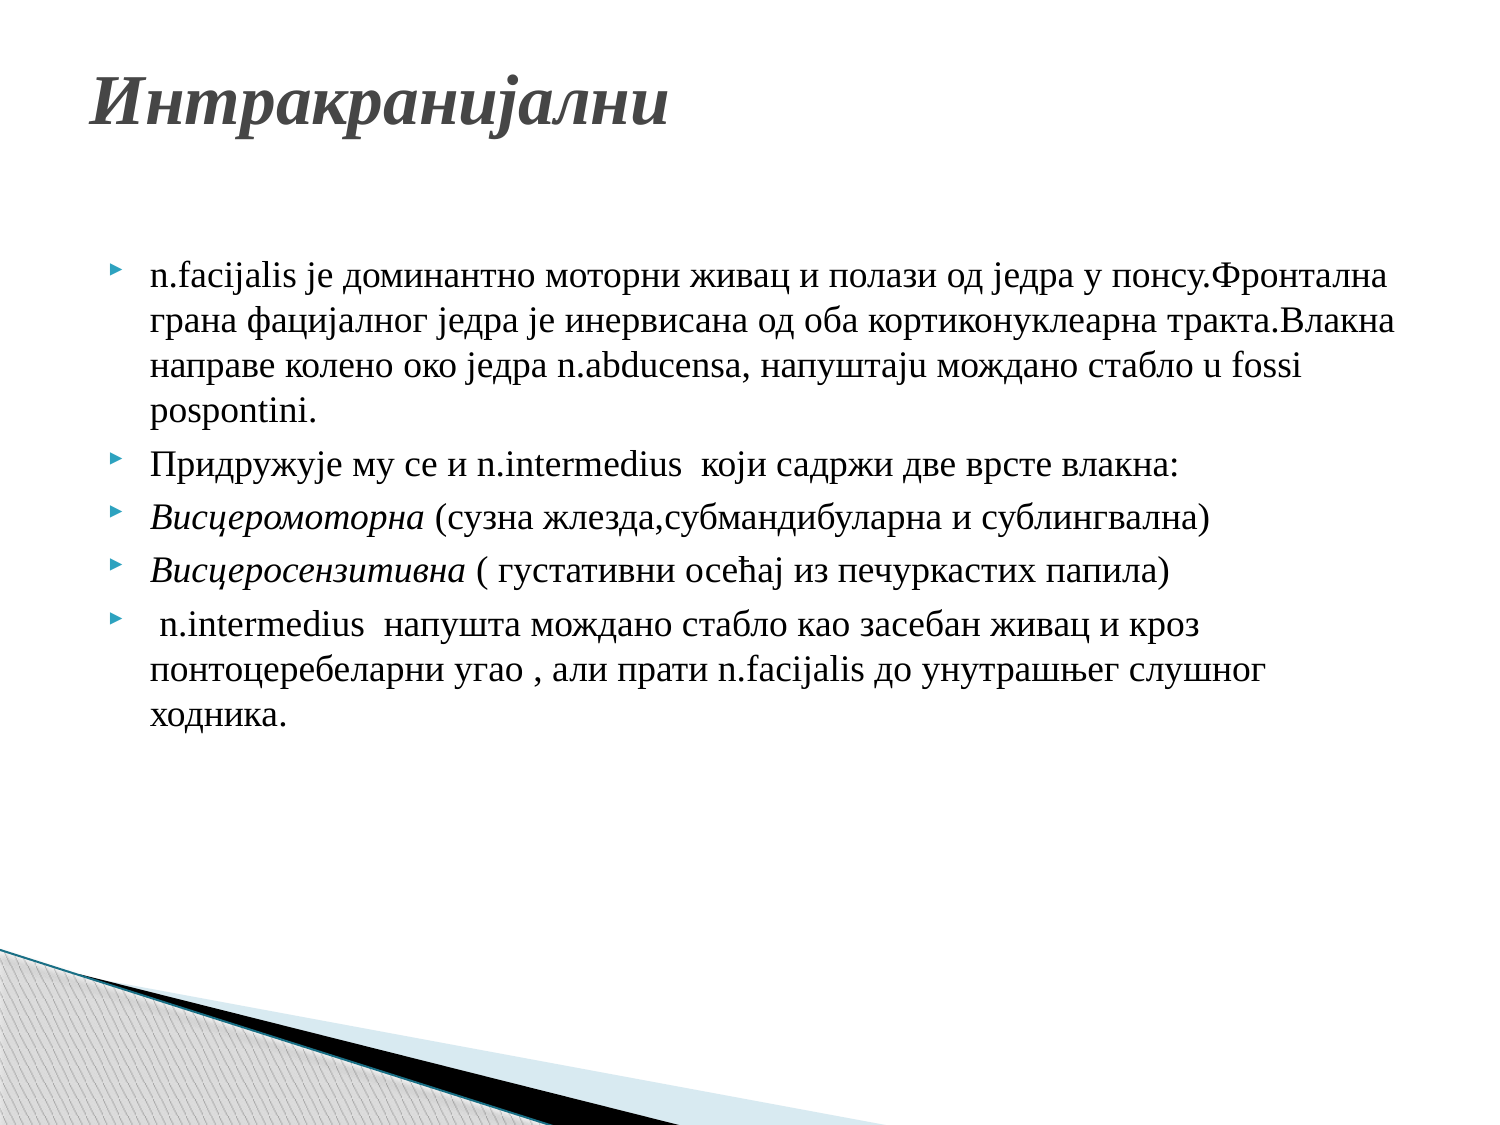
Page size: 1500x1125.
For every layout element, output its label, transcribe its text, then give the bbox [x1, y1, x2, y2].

list n.facijalis је доминантно моторни живац и полази од једра у понсу.Фронтална грана фацијалног једра је инервисана од оба кортиконуклеарна тракта.Влакна направе колено око једра n.abducensa, напуштаju мождано стабло u fossi pospontini. Придружује му се и n.intermedius који садржи две врсте влакна: Висцеромоторна (сузна жлезда,субмандибуларна и сублингвална) Висцеросензитивна ( густативни осећај из печуркастих папила) n.intermedius напушта мождано стабло као засебан живац и кроз понтоцеребеларни угао , али прати n.facijalis до унутрашњег слушног ходника. [74, 242, 1426, 986]
title Интракранијални [75, 45, 1425, 233]
